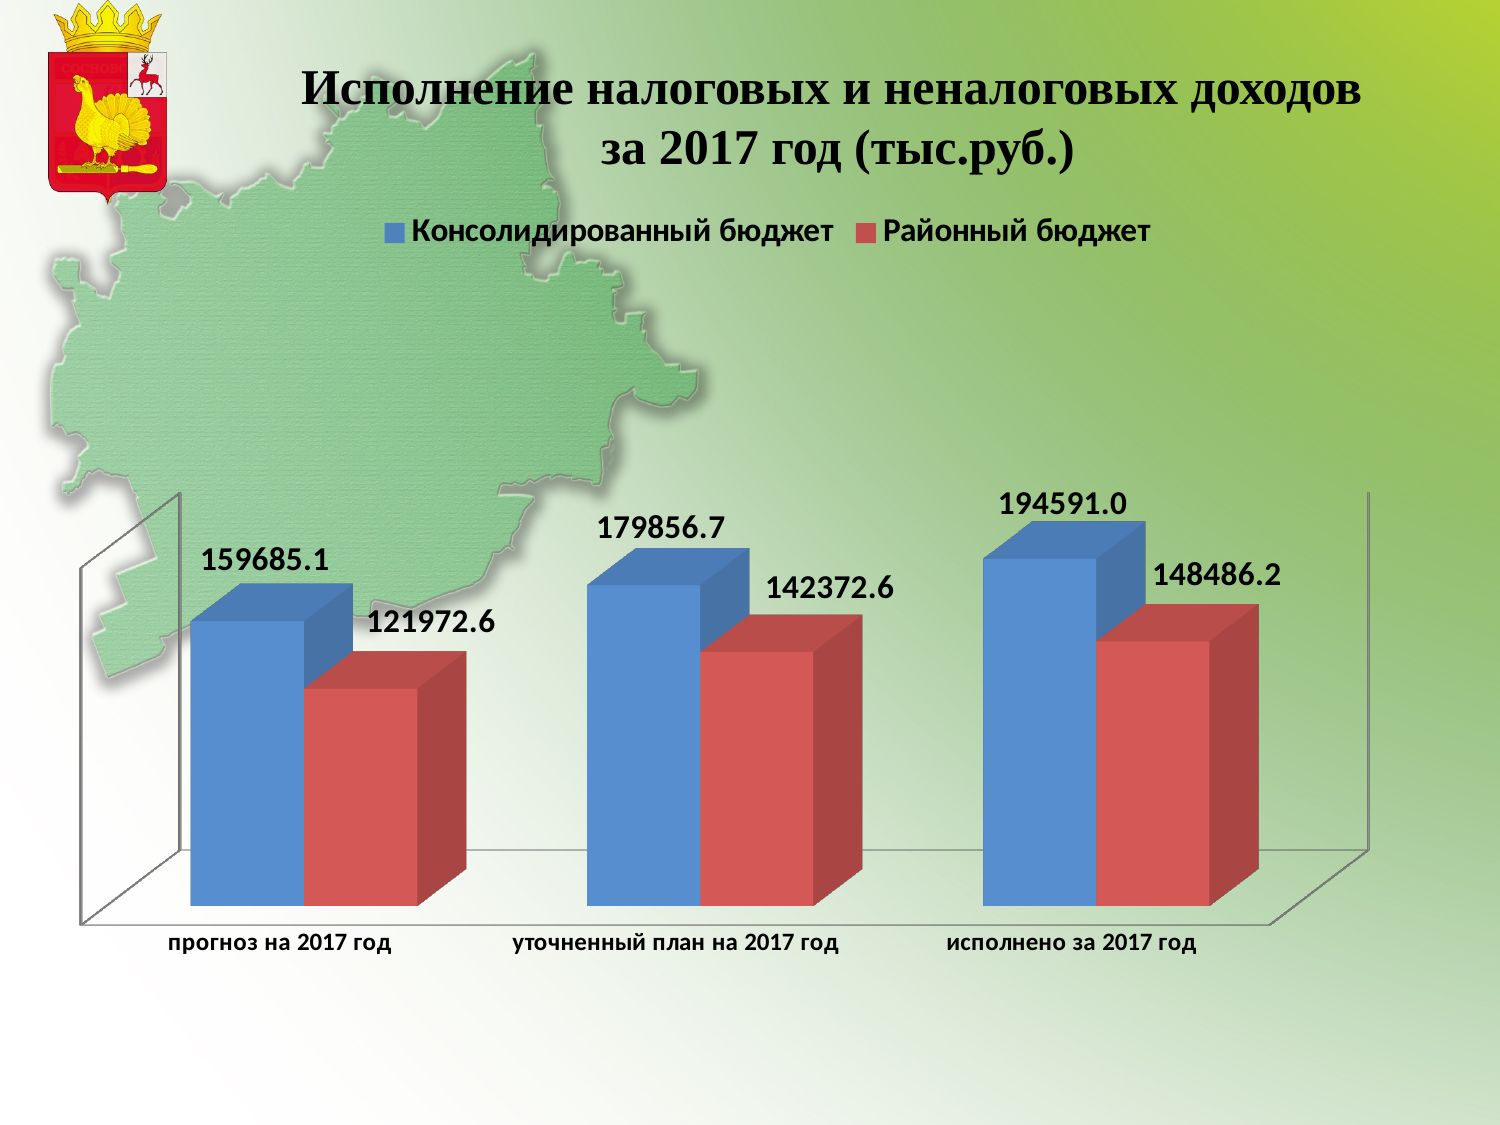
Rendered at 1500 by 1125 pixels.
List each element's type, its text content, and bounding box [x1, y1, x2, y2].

chart [70, 198, 1466, 1091]
text_box Исполнение налоговых и неналоговых доходов за 2017 год (тыс.руб.) [210, 46, 1465, 182]
picture [0, 0, 1500, 1125]
